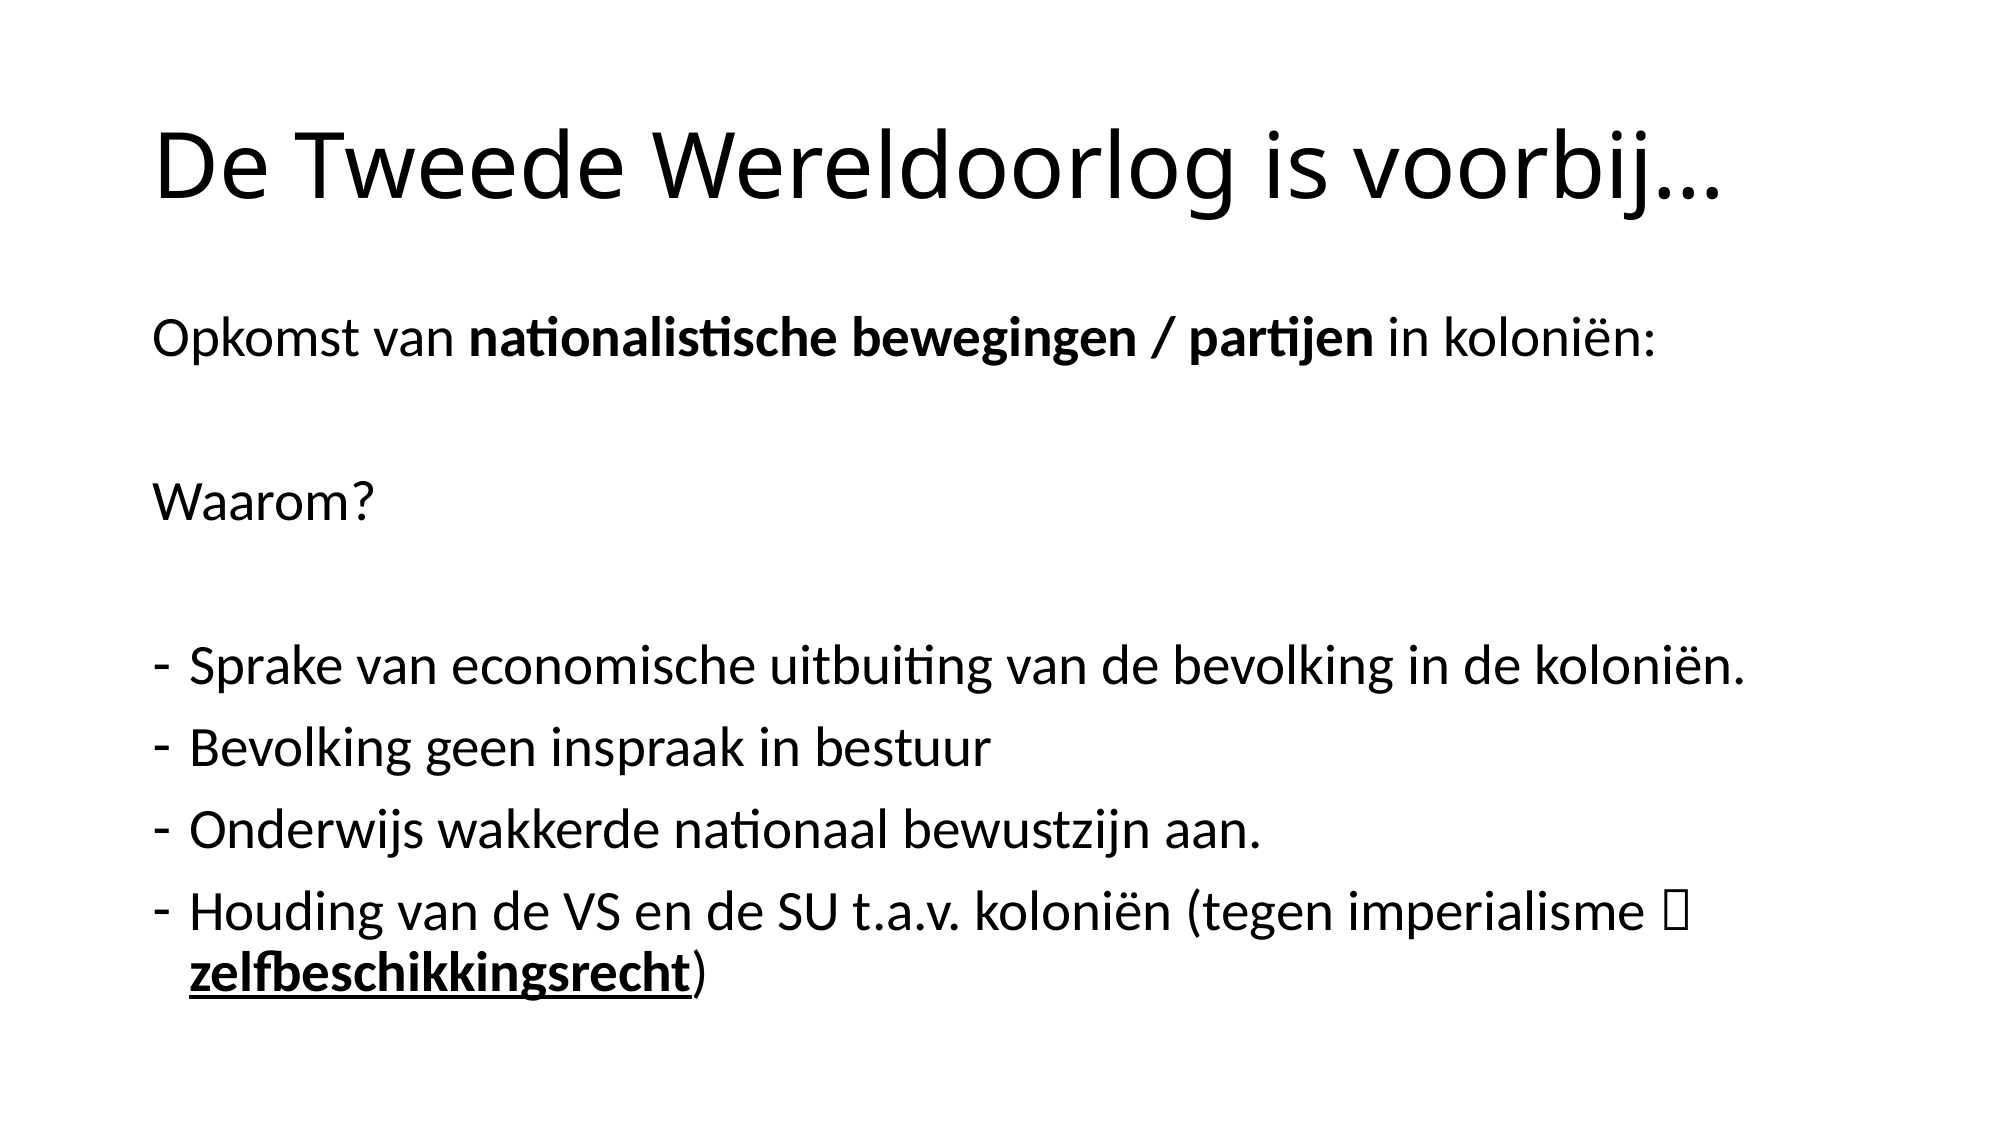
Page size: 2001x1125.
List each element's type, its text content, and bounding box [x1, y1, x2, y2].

title De Tweede Wereldoorlog is voorbij… [137, 59, 1863, 278]
list Opkomst van nationalistische bewegingen / partijen in koloniën: Waarom? Sprake van economische uitbuiting van de bevolking in de koloniën. Bevolking geen inspraak in bestuur Onderwijs wakkerde nationaal bewustzijn aan. Houding van de VS en de SU t.a.v. koloniën (tegen imperialisme  zelfbeschikkingsrecht) [137, 299, 1863, 1014]
